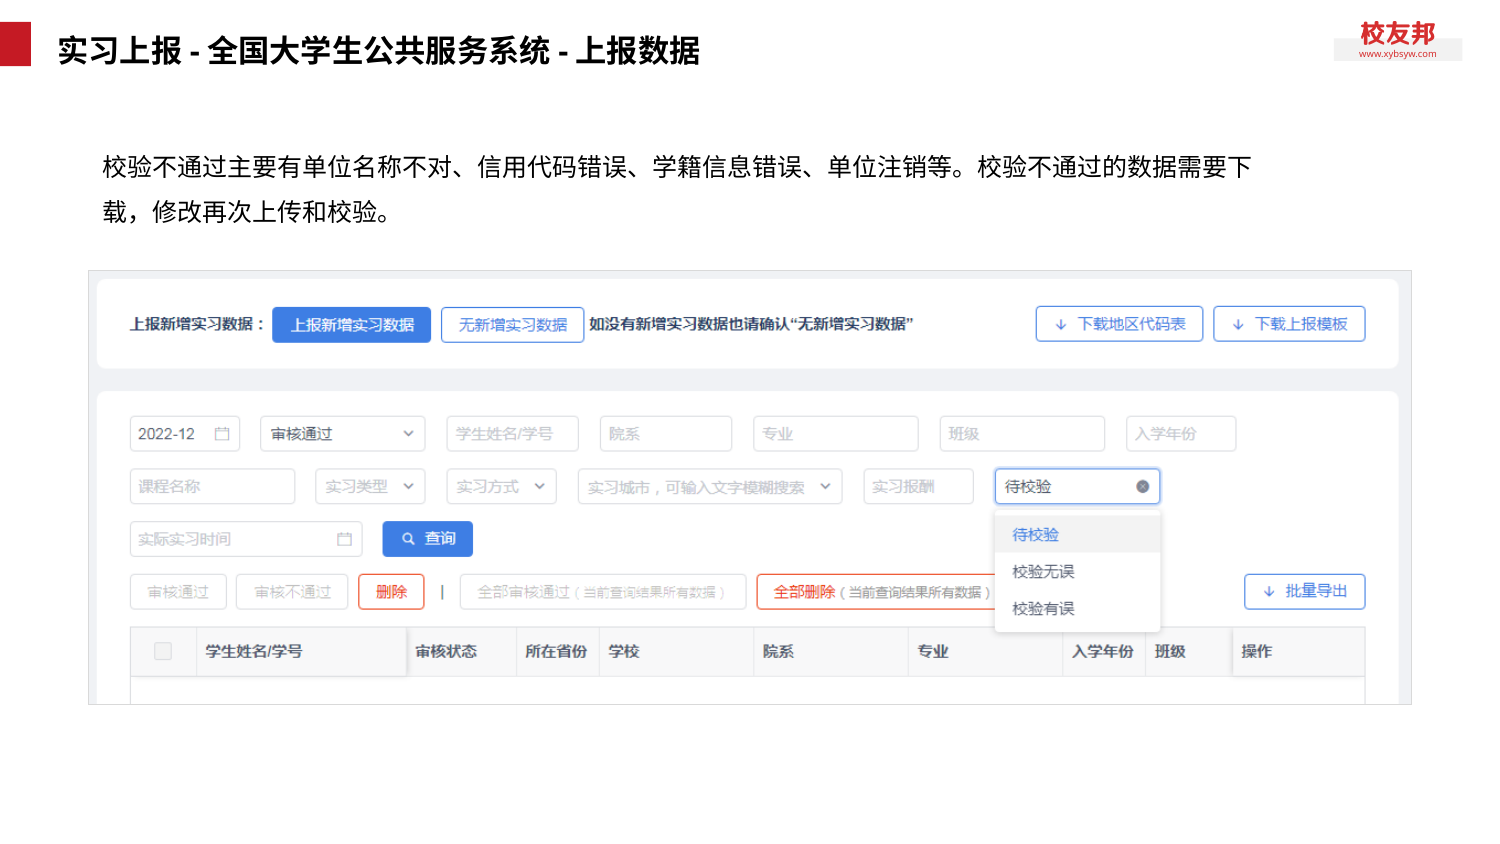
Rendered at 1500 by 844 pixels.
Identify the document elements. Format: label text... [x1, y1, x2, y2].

text_box 校验不通过主要有单位名称不对、信用代码错误、学籍信息错误、单位注销等。校验不通过的数据需要下载，修改再次上传和校验。 [88, 129, 1282, 235]
title 实习上报-全国大学生公共服务系统-上报数据 [42, 11, 939, 77]
picture [1361, 21, 1435, 45]
picture [88, 270, 1412, 705]
